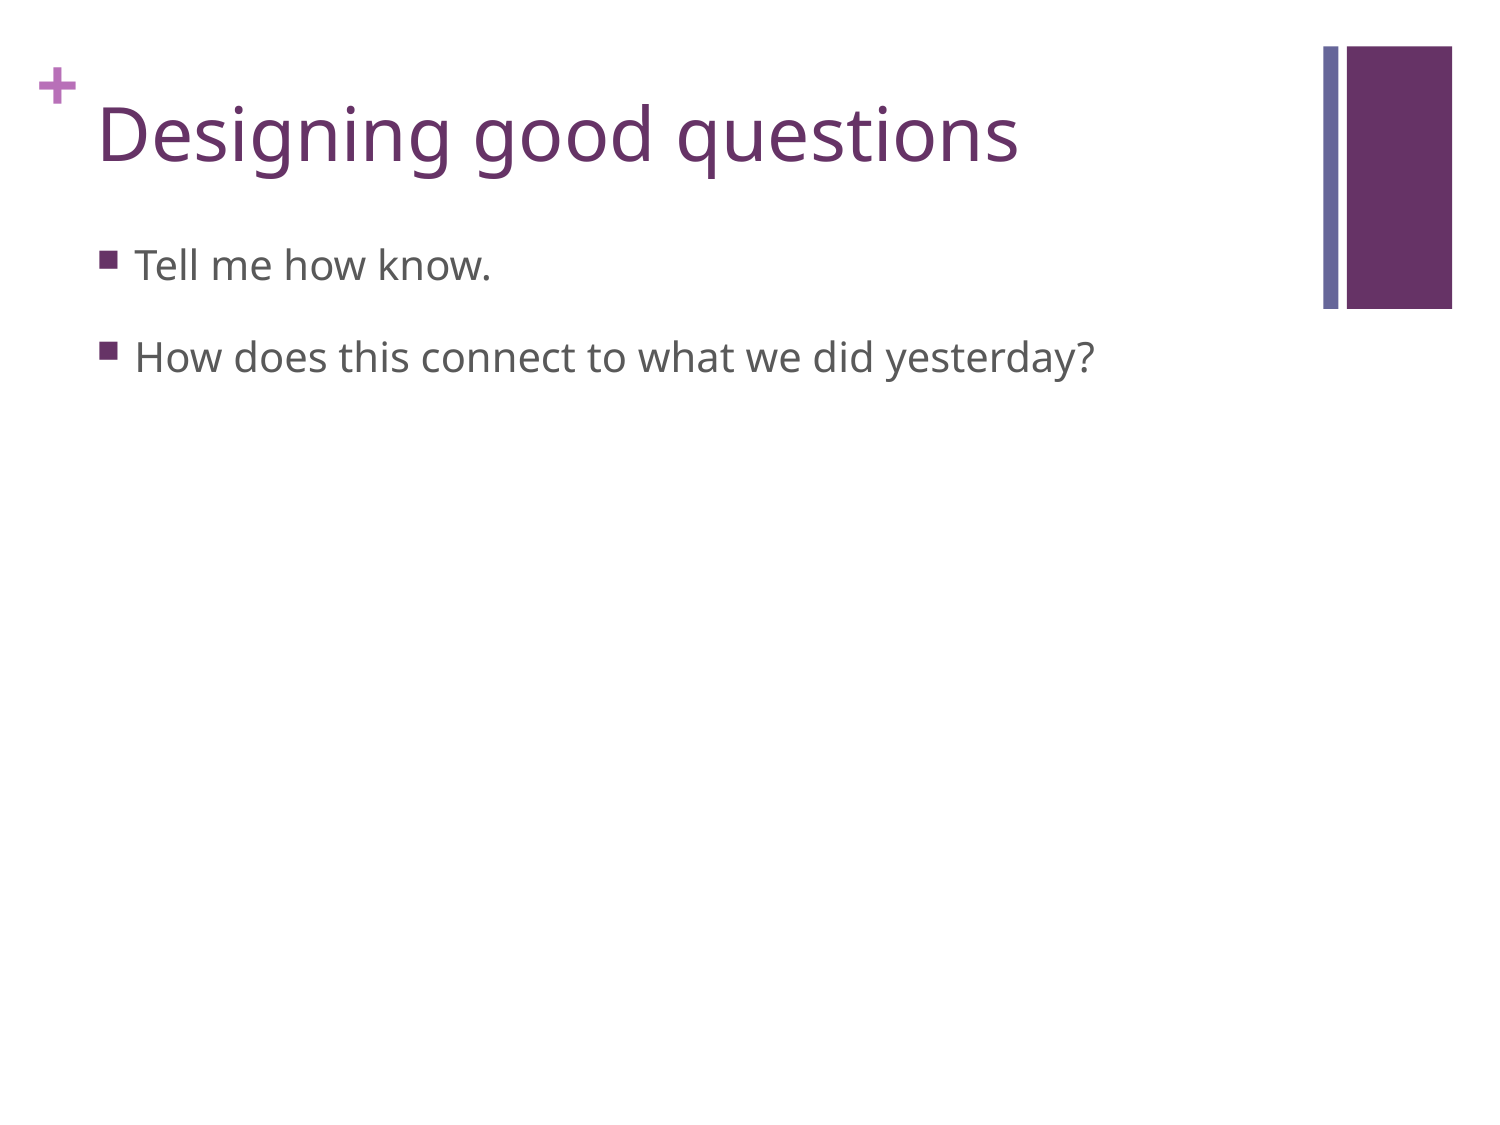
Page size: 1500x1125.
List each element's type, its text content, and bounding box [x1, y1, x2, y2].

list Tell me how know. How does this connect to what we did yesterday? [81, 231, 1322, 1005]
title Designing good questions [81, 79, 1322, 231]
